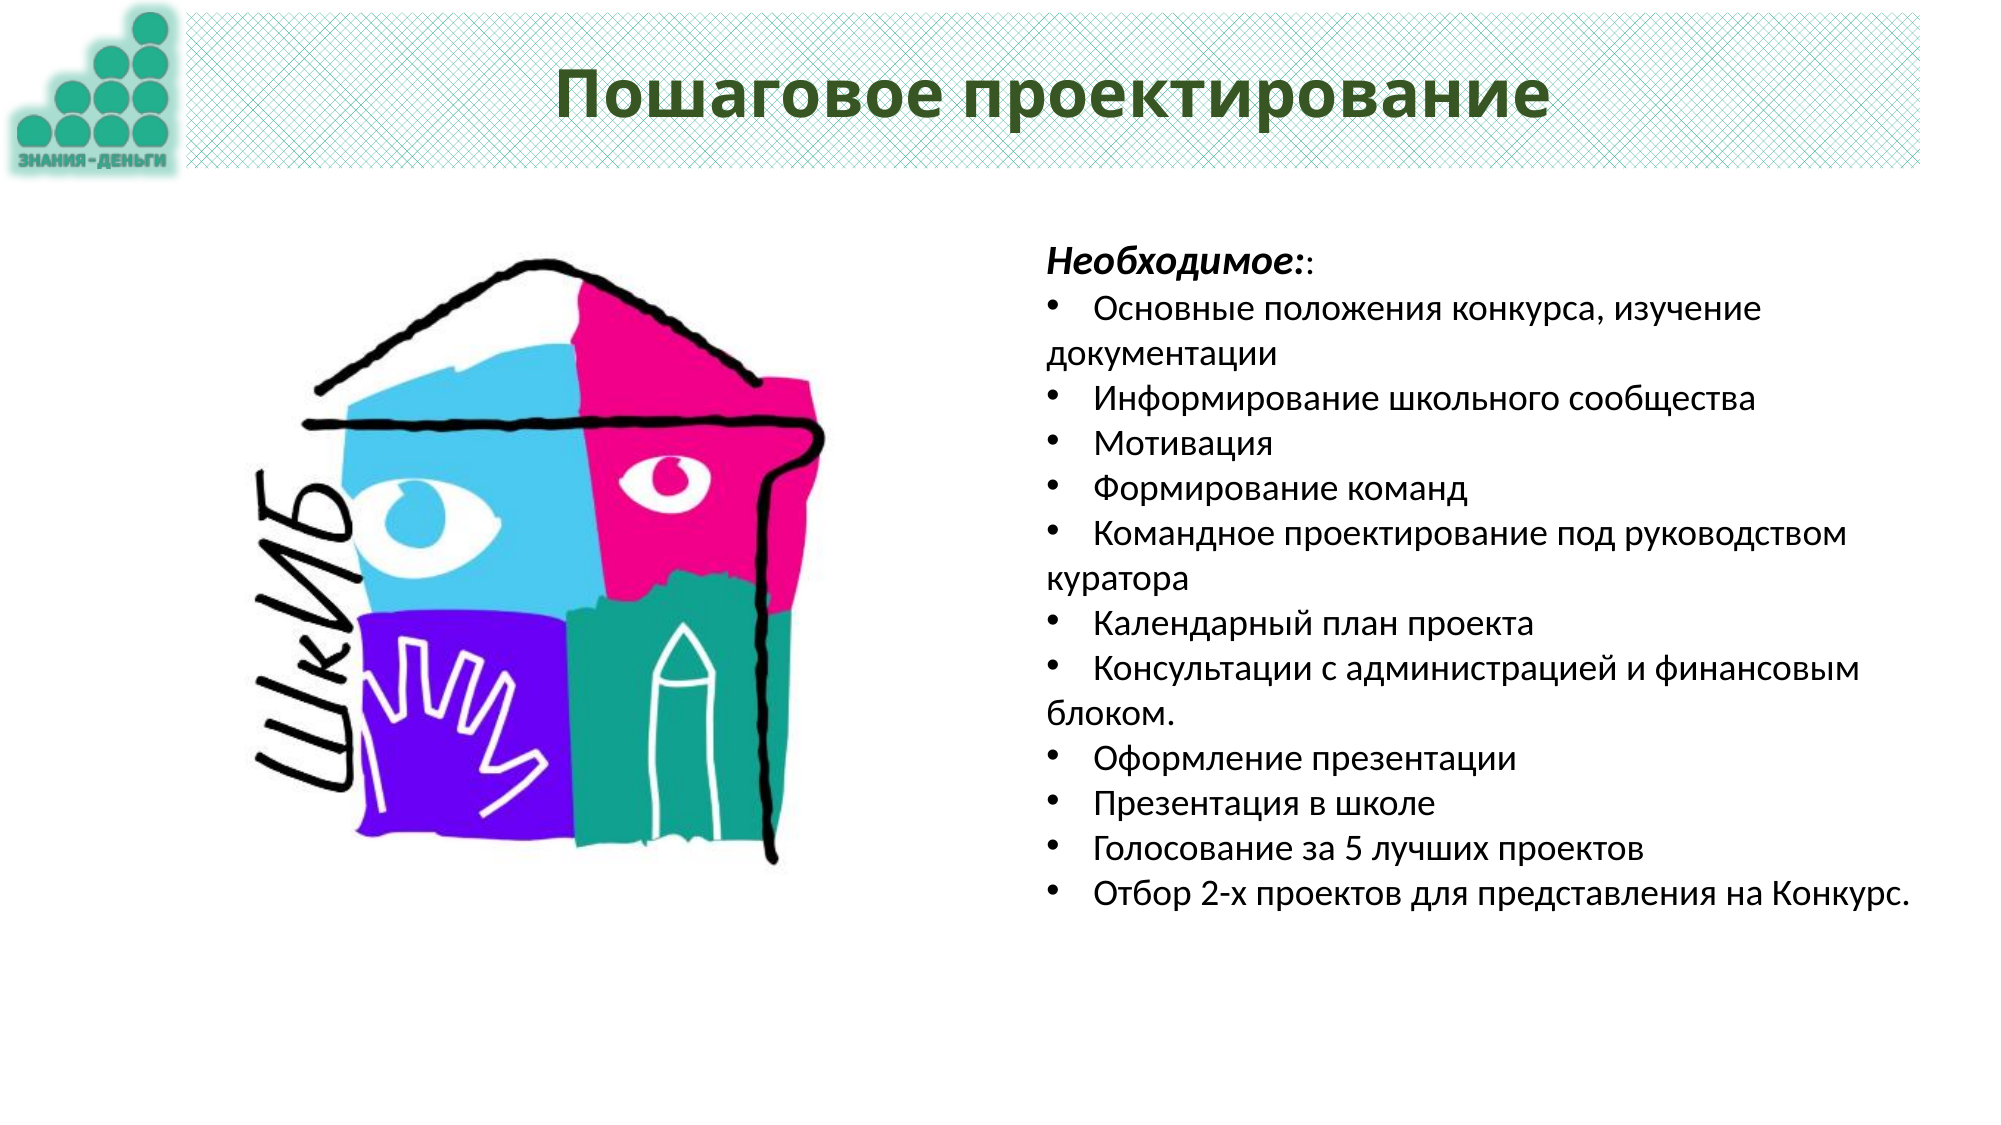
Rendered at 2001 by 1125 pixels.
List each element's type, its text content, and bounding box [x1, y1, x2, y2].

picture [186, 228, 923, 897]
picture [17, 12, 170, 169]
text_box Пошаговое проектирование [186, 12, 1920, 169]
text_box Необходимое:: Основные положения конкурса, изучение документации Информирование школьного сообщества Мотивация Формирование команд Командное проектирование под руководством куратора Календарный план проекта Консультации с администрацией и финансовым блоком. Оформление презентации Презентация в школе Голосование за 5 лучших проектов Отбор 2-х проектов для представления на Конкурс. [1031, 224, 1927, 1125]
